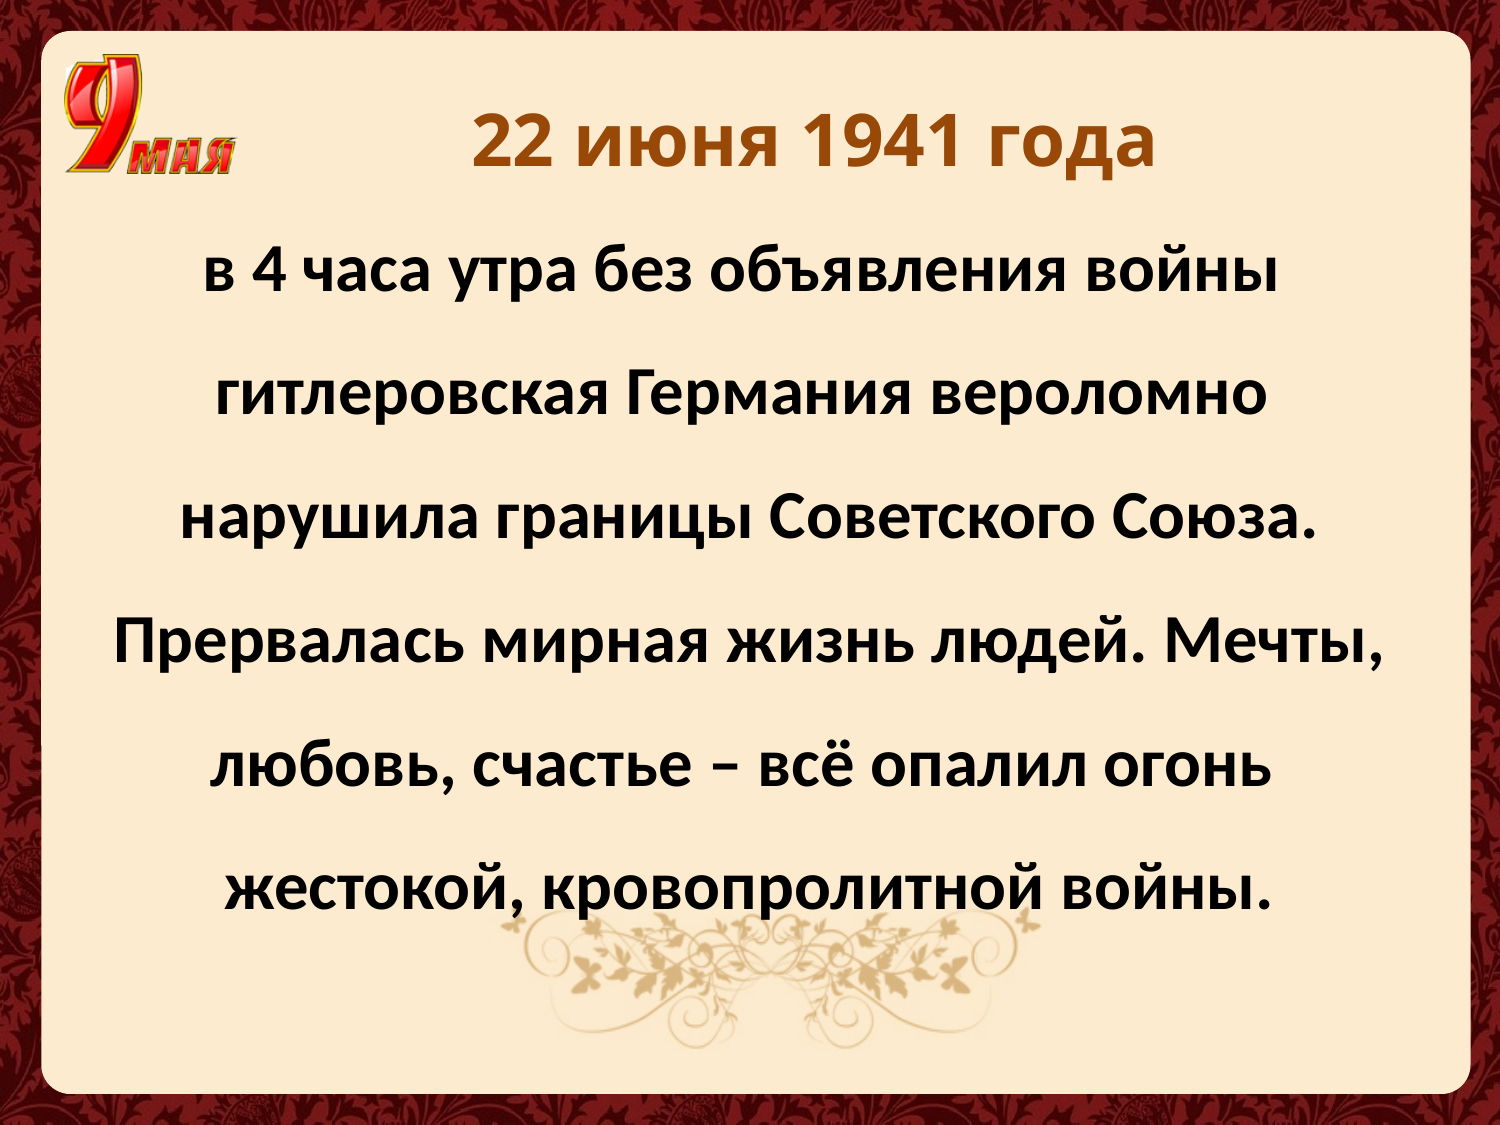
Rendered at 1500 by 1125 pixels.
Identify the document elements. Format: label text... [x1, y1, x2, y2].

picture [0, 931, 1500, 1125]
picture [0, 0, 1500, 42]
text_box 22 июня 1941 года в 4 часа утра без объявления войны гитлеровская Германия вероломно нарушила границы Советского Союза. Прервалась мирная жизнь людей. Мечты, любовь, счастье – всё опалил огонь жестокой, кровопролитной войны. [0, 42, 1500, 931]
